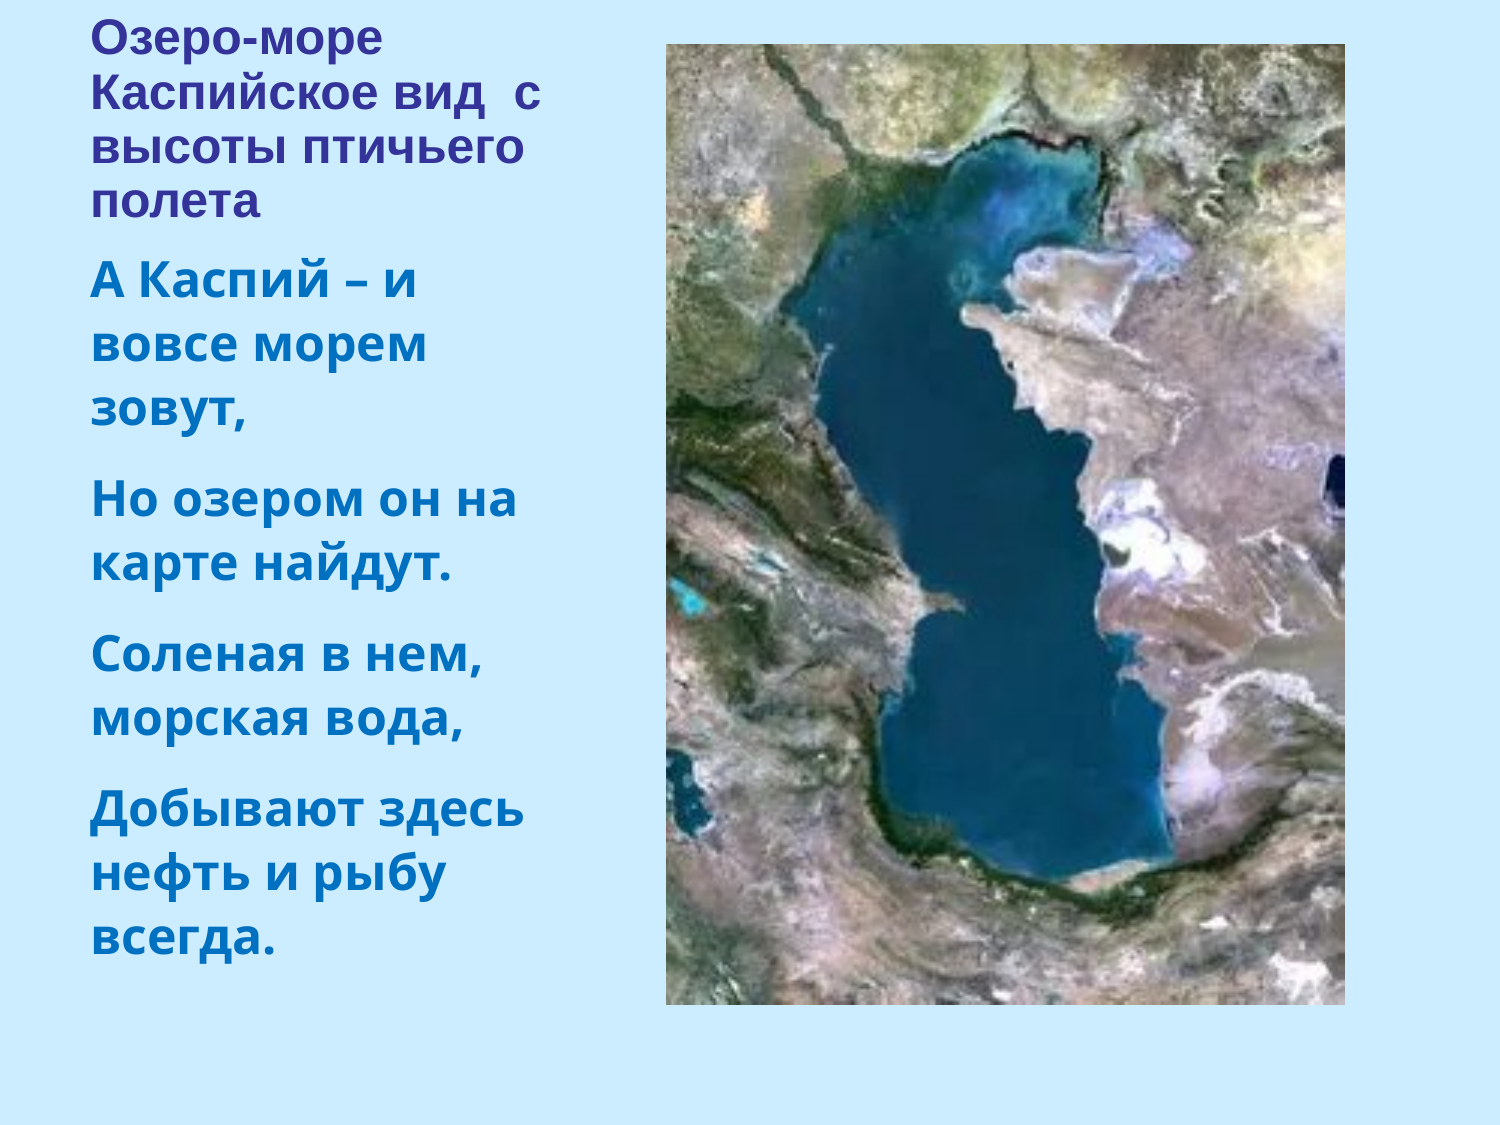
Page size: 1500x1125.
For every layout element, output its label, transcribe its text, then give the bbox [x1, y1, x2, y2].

list А Каспий – и вовсе морем зовут, Но озером он на карте найдут. Соленая в нем, морская вода, Добывают здесь нефть и рыбу всегда. [74, 235, 569, 1006]
picture [666, 44, 1346, 1006]
title Озеро-море Каспийское вид с высоты птичьего полета [74, 44, 569, 235]
